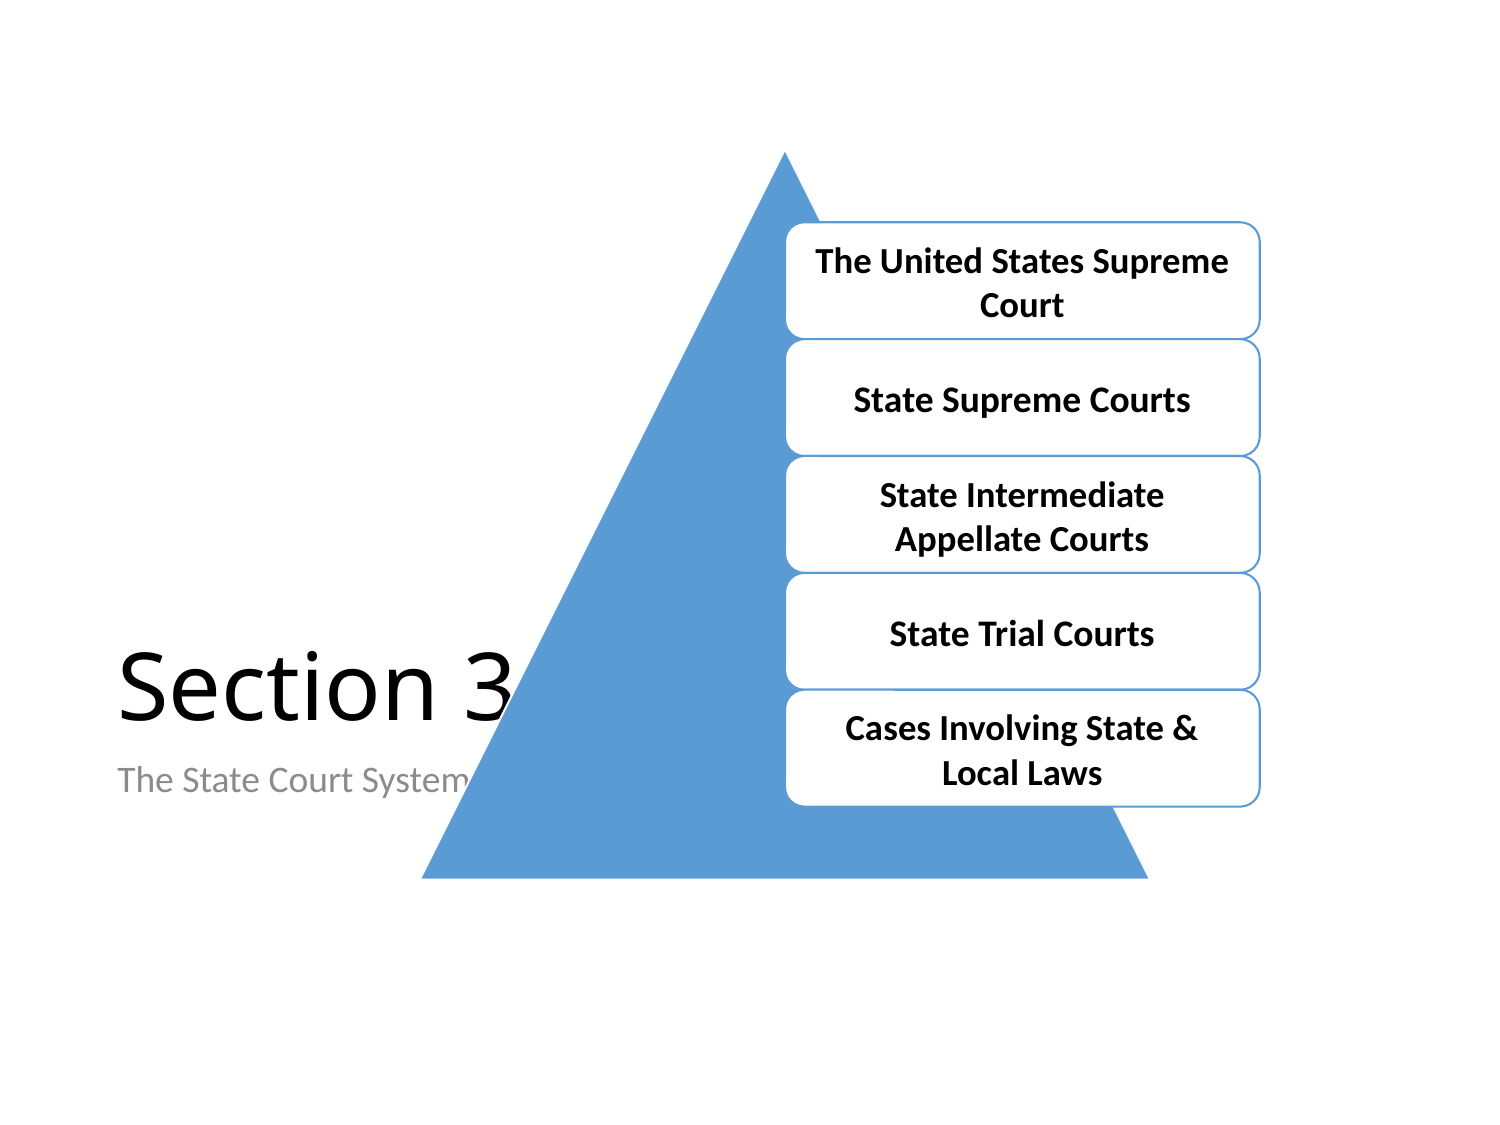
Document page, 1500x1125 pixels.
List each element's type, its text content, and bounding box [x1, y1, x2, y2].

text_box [419, 149, 1459, 880]
title Section 3: [102, 280, 419, 749]
list The State Court Systems [102, 752, 1397, 1000]
